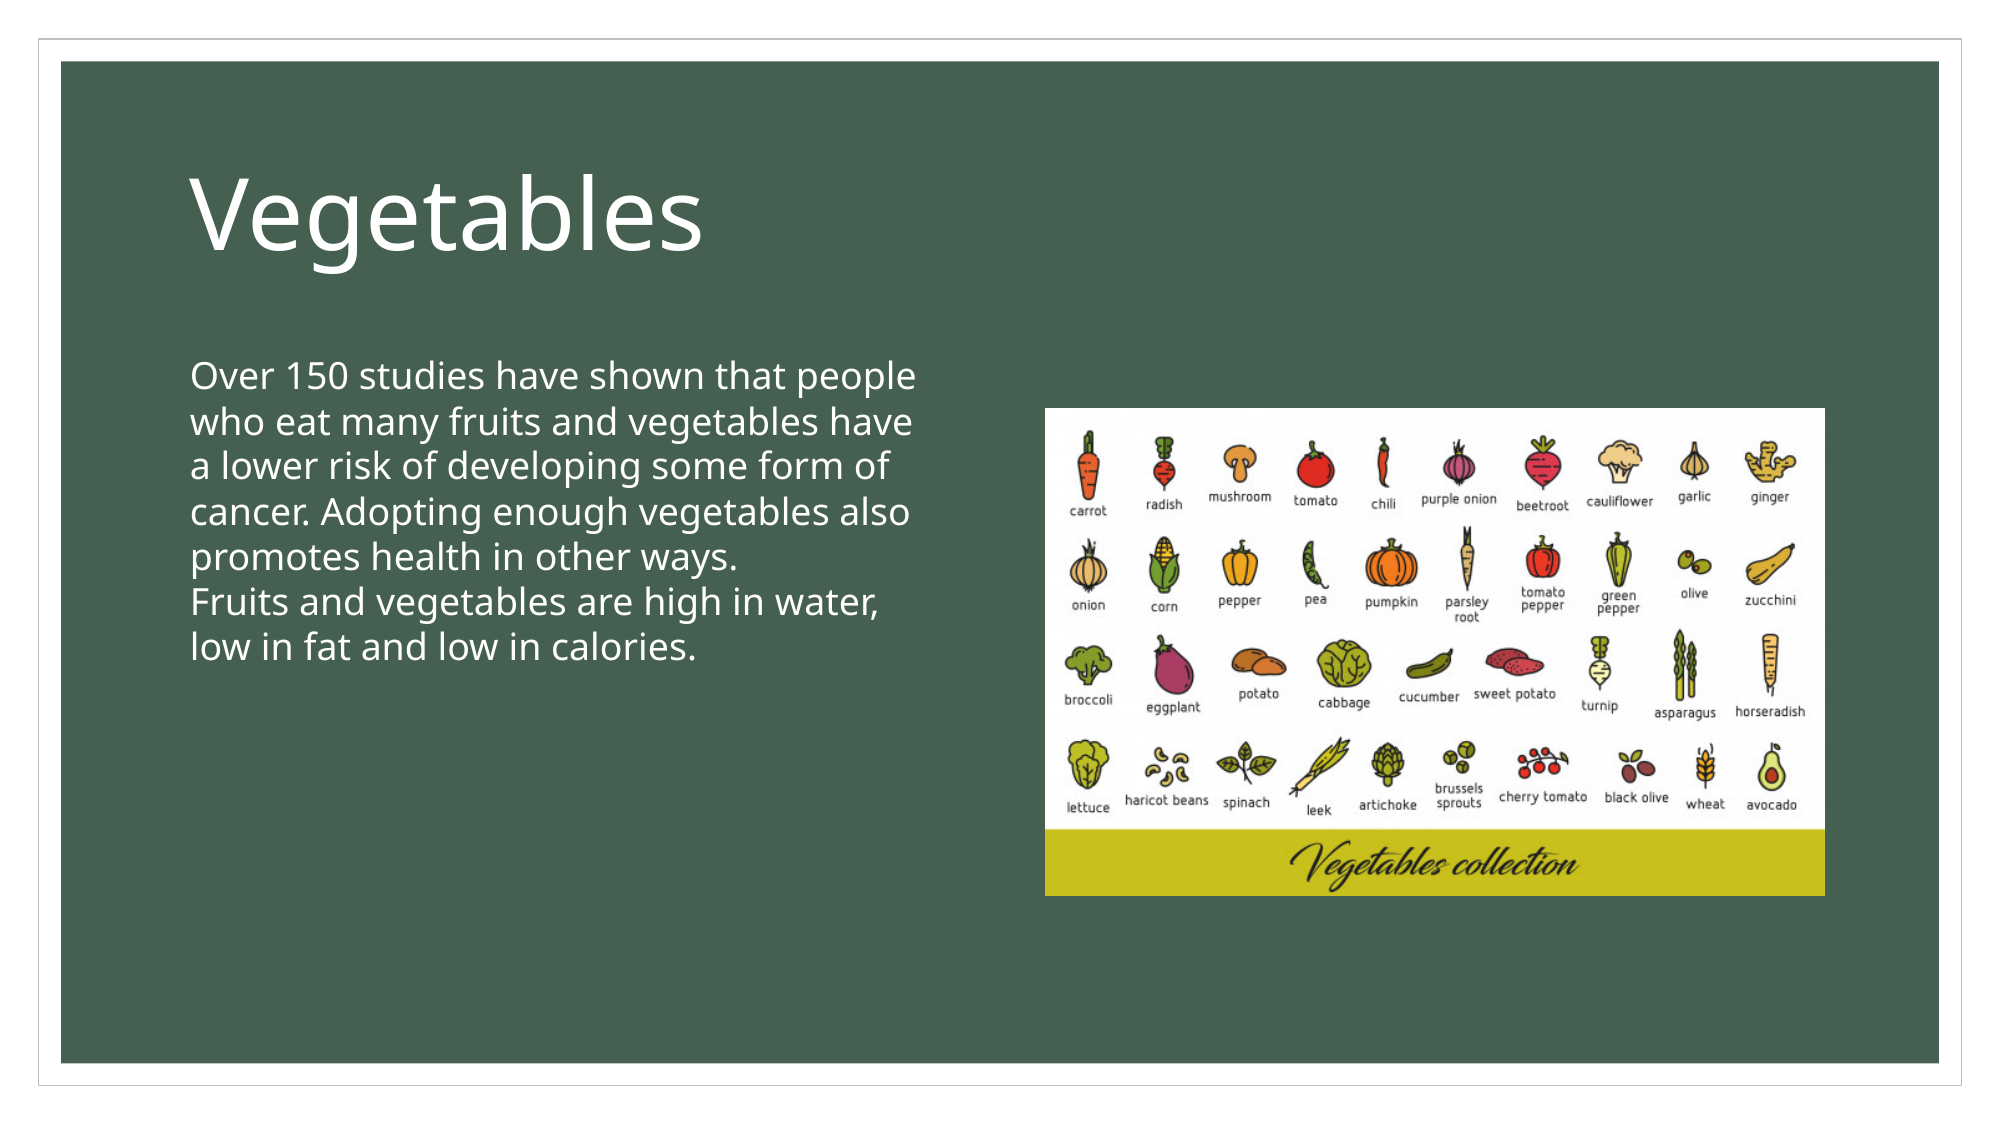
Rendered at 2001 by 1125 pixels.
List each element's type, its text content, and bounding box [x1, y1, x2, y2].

title Vegetables [174, 105, 1825, 331]
list Over 150 studies have shown that people who eat many fruits and vegetables have a lower risk of developing some form of cancer. Adopting enough vegetables also promotes health in other ways. Fruits and vegetables are high in water, low in fat and low in calories. [174, 345, 955, 960]
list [1045, 408, 1825, 897]
